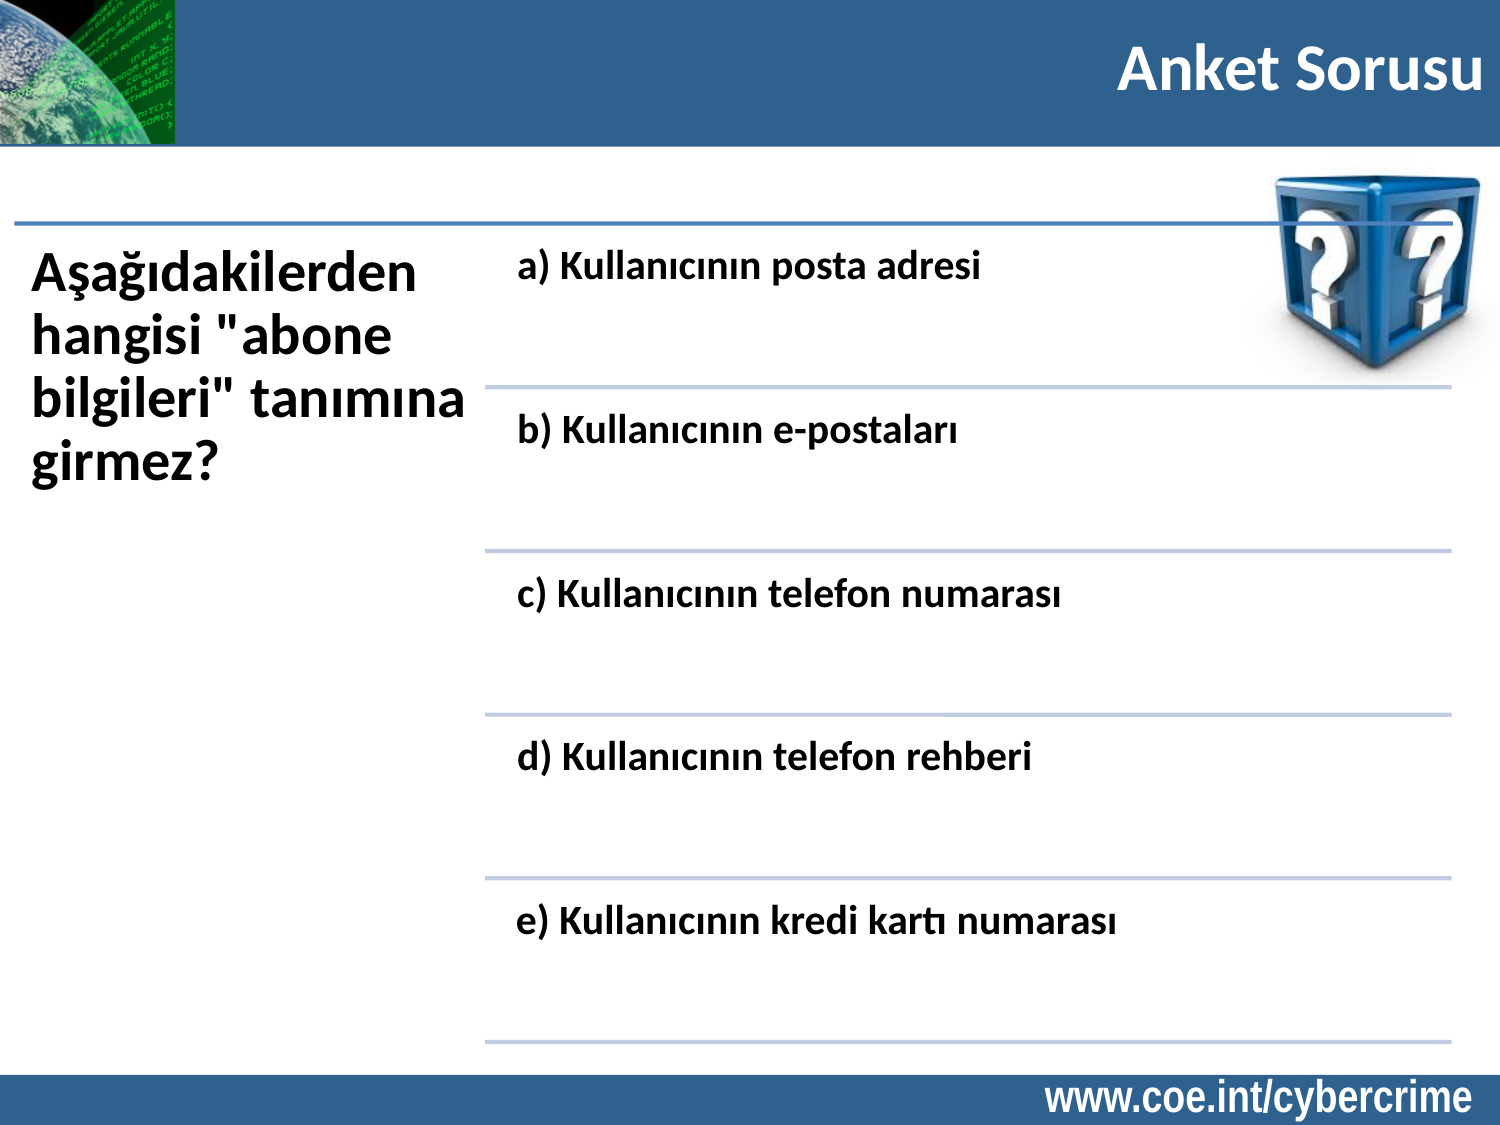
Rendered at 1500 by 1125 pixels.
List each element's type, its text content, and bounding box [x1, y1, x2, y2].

text_box Anket Sorusu [177, 0, 1500, 149]
picture [1227, 115, 1500, 406]
text_box [0, 1073, 1030, 1125]
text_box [14, 222, 1454, 1053]
picture [0, 0, 175, 144]
text_box www.coe.int/cybercrime [1030, 1059, 1500, 1125]
